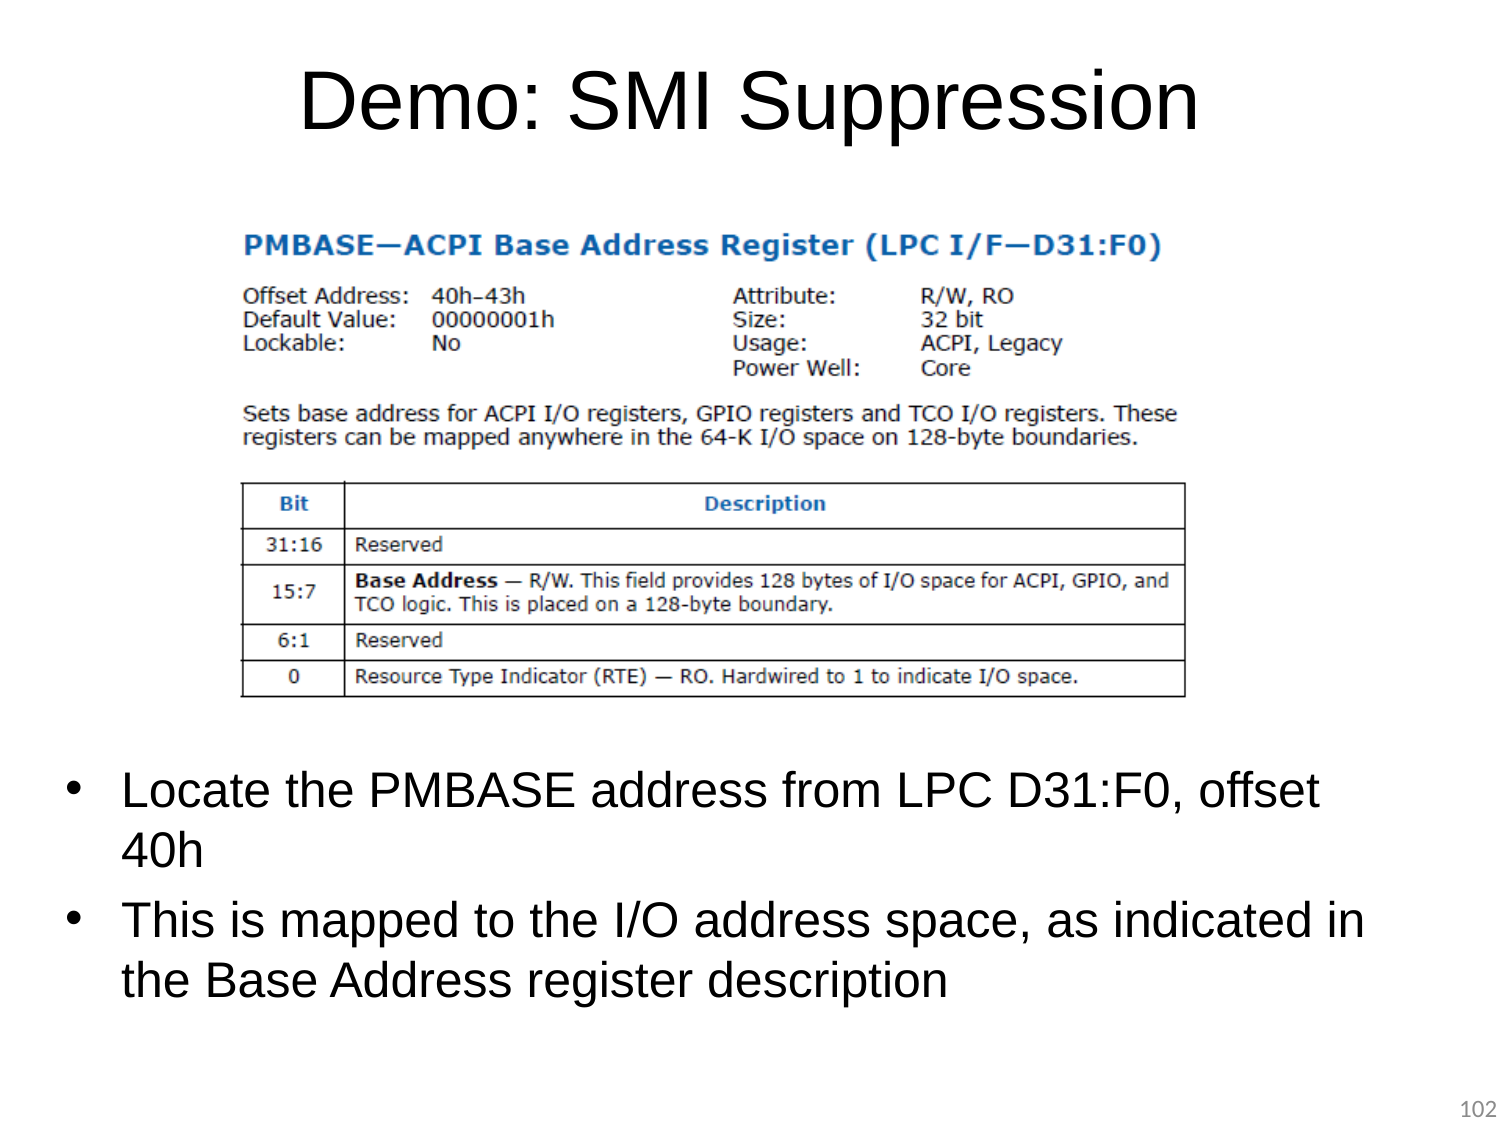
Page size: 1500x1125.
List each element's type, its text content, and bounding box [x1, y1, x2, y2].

title Demo: SMI Suppression [75, 2, 1425, 190]
picture [233, 224, 1197, 703]
list Locate the PMBASE address from LPC D31:F0, offset 40h This is mapped to the I/O address space, as indicated in the Base Address register description [50, 750, 1425, 1100]
slide_number 102 [1162, 1077, 1500, 1125]
